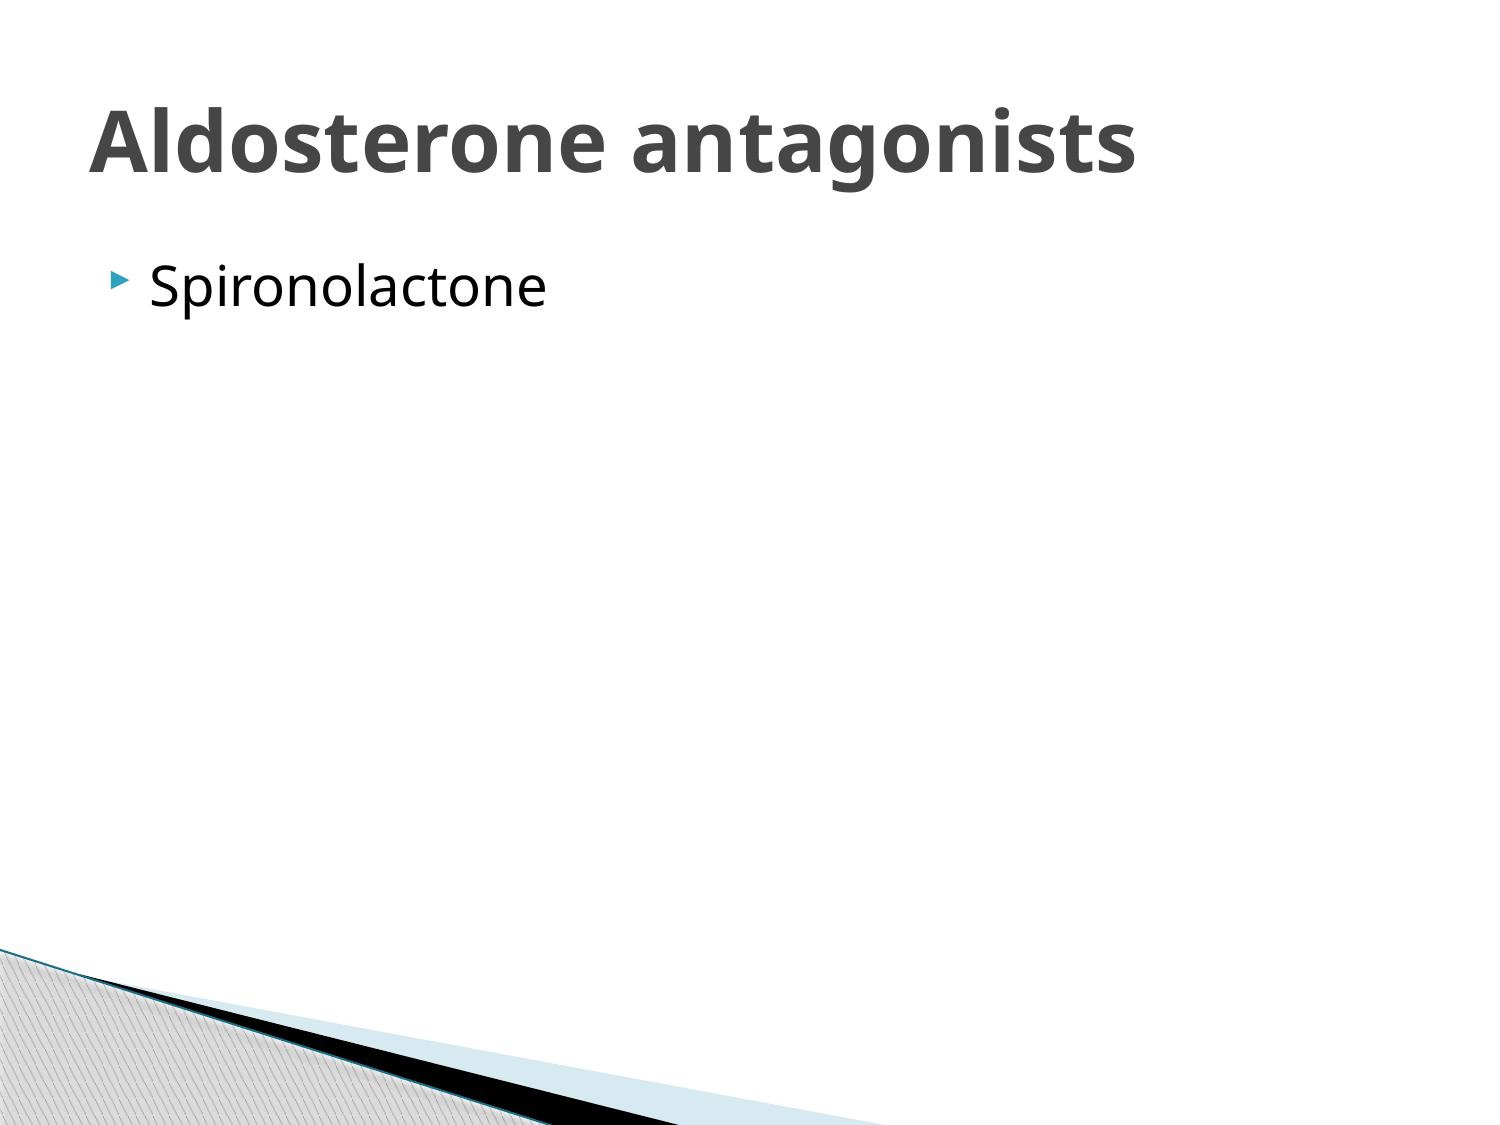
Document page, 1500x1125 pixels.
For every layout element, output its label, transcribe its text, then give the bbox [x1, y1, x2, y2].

list Spironolactone [75, 243, 1425, 986]
title Aldosterone antagonists [75, 45, 1425, 233]
